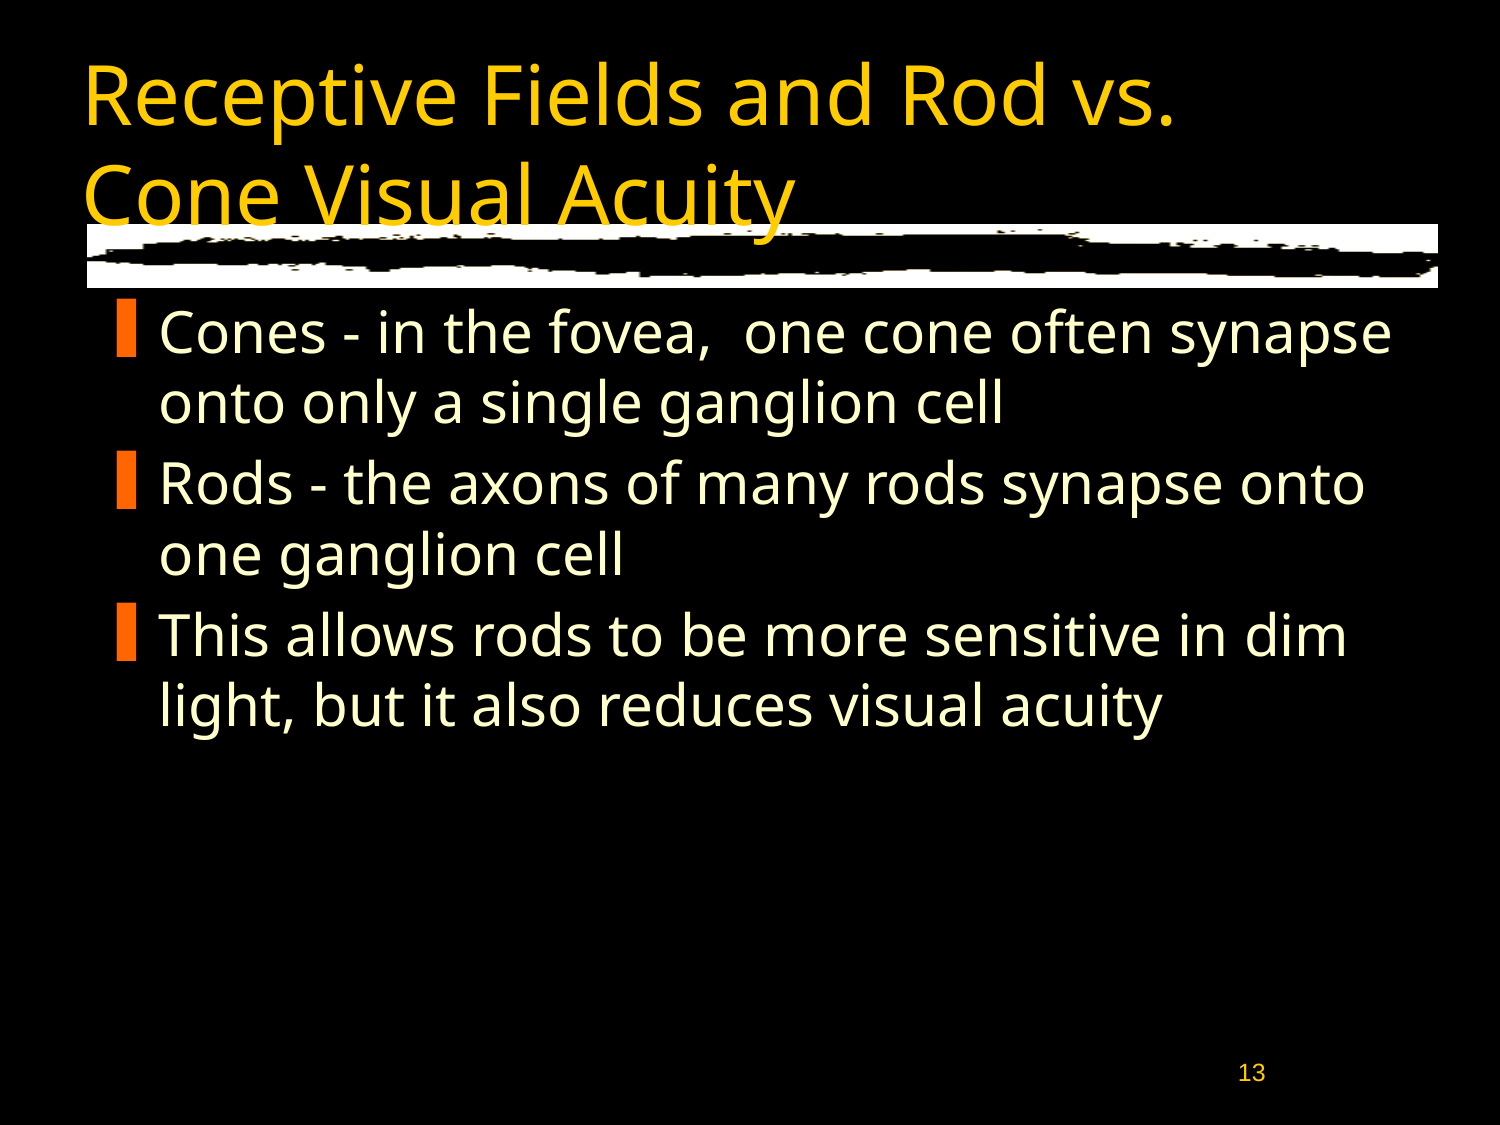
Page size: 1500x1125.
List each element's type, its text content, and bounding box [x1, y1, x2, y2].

list Cones - in the fovea, one cone often synapse onto only a single ganglion cell Rods - the axons of many rods synapse onto one ganglion cell This allows rods to be more sensitive in dim light, but it also reduces visual acuity [87, 287, 1426, 1054]
title Receptive Fields and Rod vs. Cone Visual Acuity [66, 62, 1342, 251]
